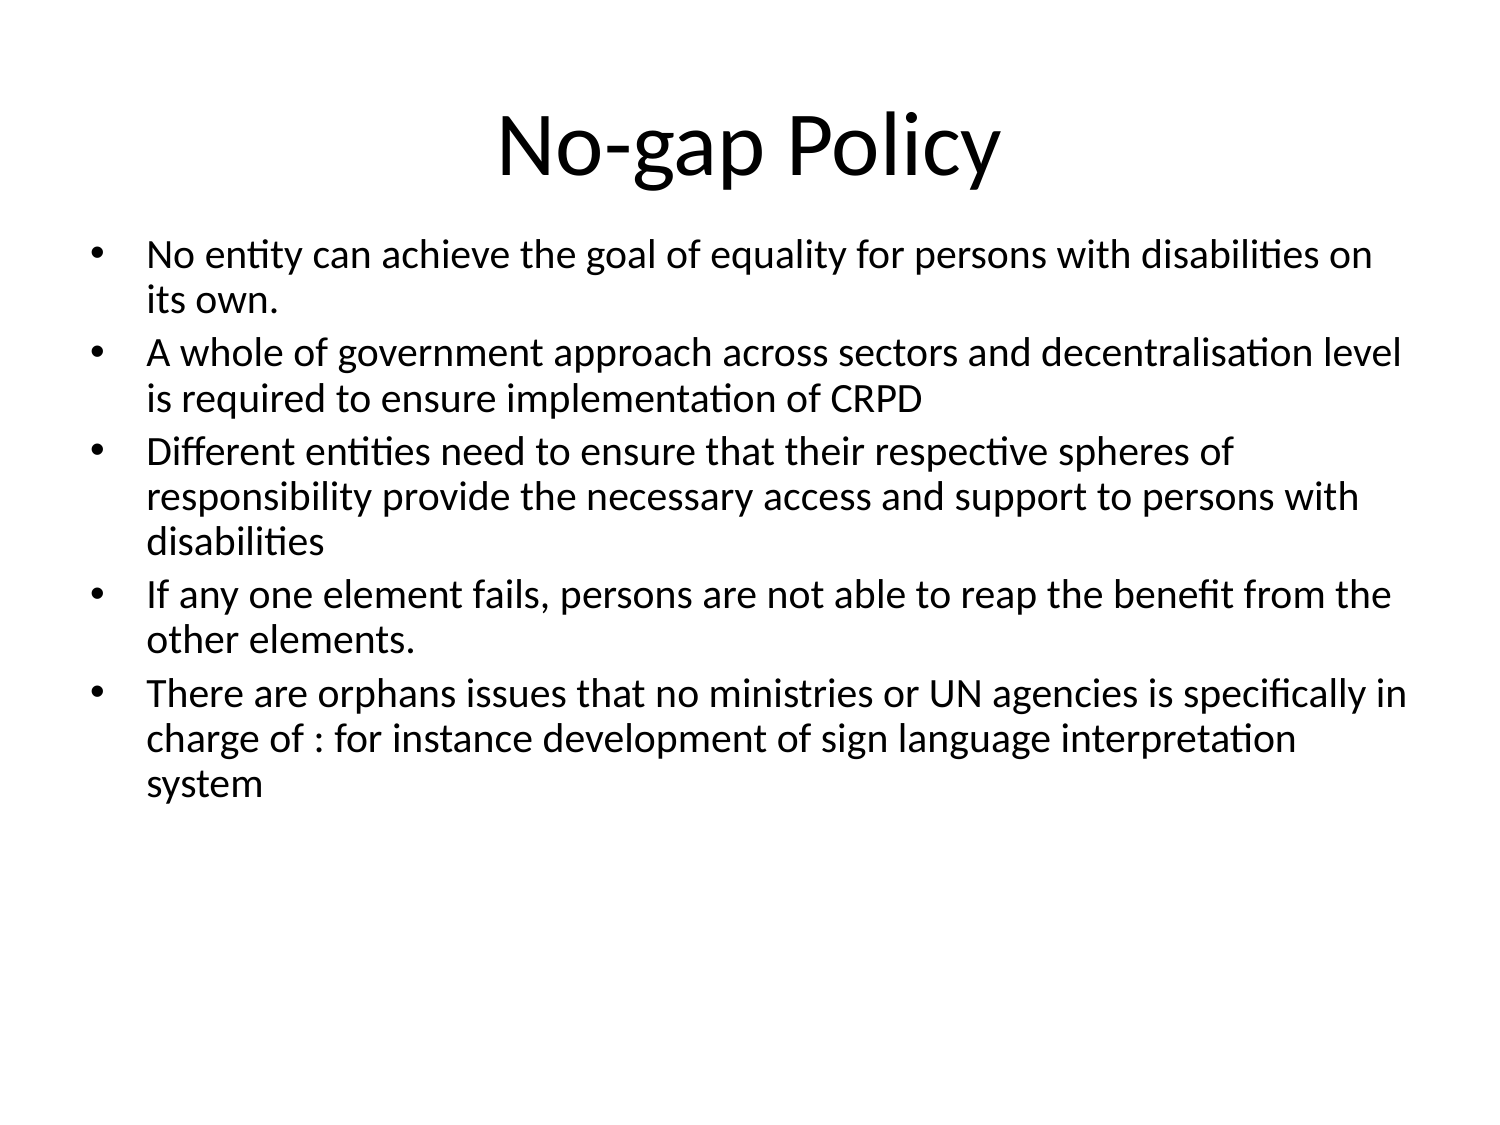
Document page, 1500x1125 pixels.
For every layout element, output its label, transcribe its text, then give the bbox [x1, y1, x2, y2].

list No entity can achieve the goal of equality for persons with disabilities on its own. A whole of government approach across sectors and decentralisation level is required to ensure implementation of CRPD Different entities need to ensure that their respective spheres of responsibility provide the necessary access and support to persons with disabilities If any one element fails, persons are not able to reap the benefit from the other elements. There are orphans issues that no ministries or UN agencies is specifically in charge of : for instance development of sign language interpretation system [75, 224, 1425, 1088]
title No-gap Policy [75, 45, 1425, 224]
